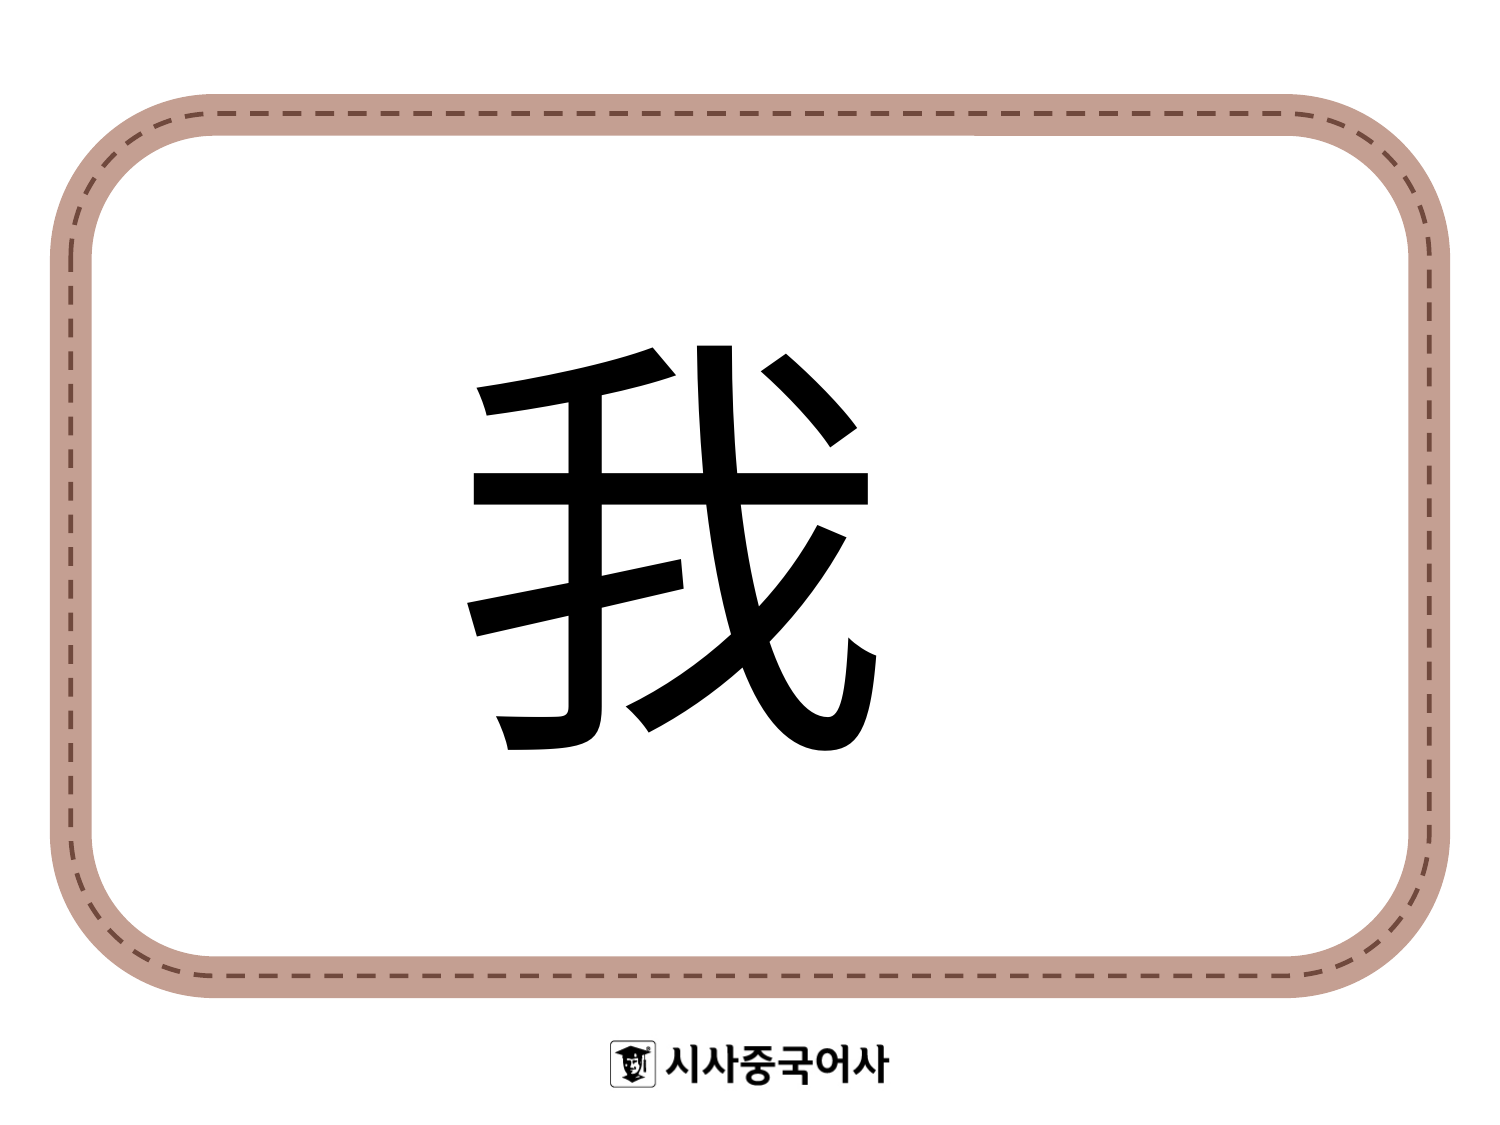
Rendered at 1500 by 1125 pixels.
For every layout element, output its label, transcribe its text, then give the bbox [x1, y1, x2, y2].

text_box 我 [145, 189, 1354, 853]
picture [602, 1034, 898, 1094]
